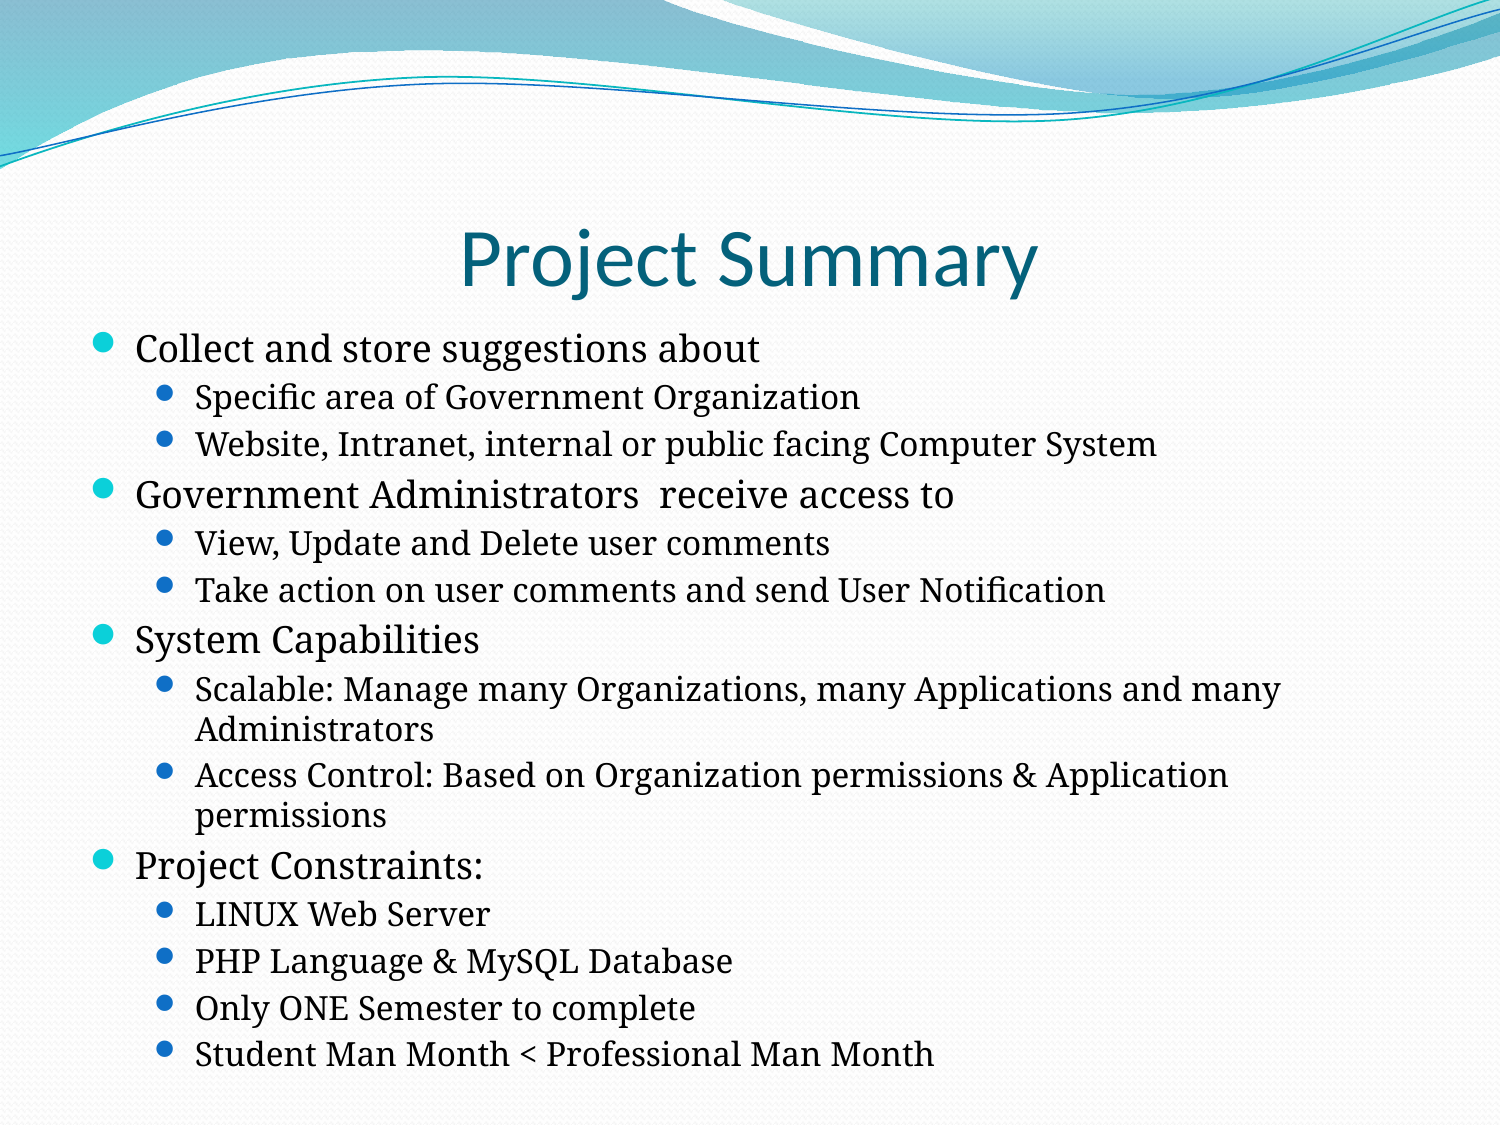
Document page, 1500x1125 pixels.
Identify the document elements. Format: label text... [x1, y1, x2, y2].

list Collect and store suggestions about Specific area of Government Organization Website, Intranet, internal or public facing Computer System Government Administrators receive access to View, Update and Delete user comments Take action on user comments and send User Notification System Capabilities Scalable: Manage many Organizations, many Applications and many Administrators Access Control: Based on Organization permissions & Application permissions Project Constraints: LINUX Web Server PHP Language & MySQL Database Only ONE Semester to complete Student Man Month < Professional Man Month [75, 317, 1425, 1038]
title Project Summary [75, 115, 1425, 303]
